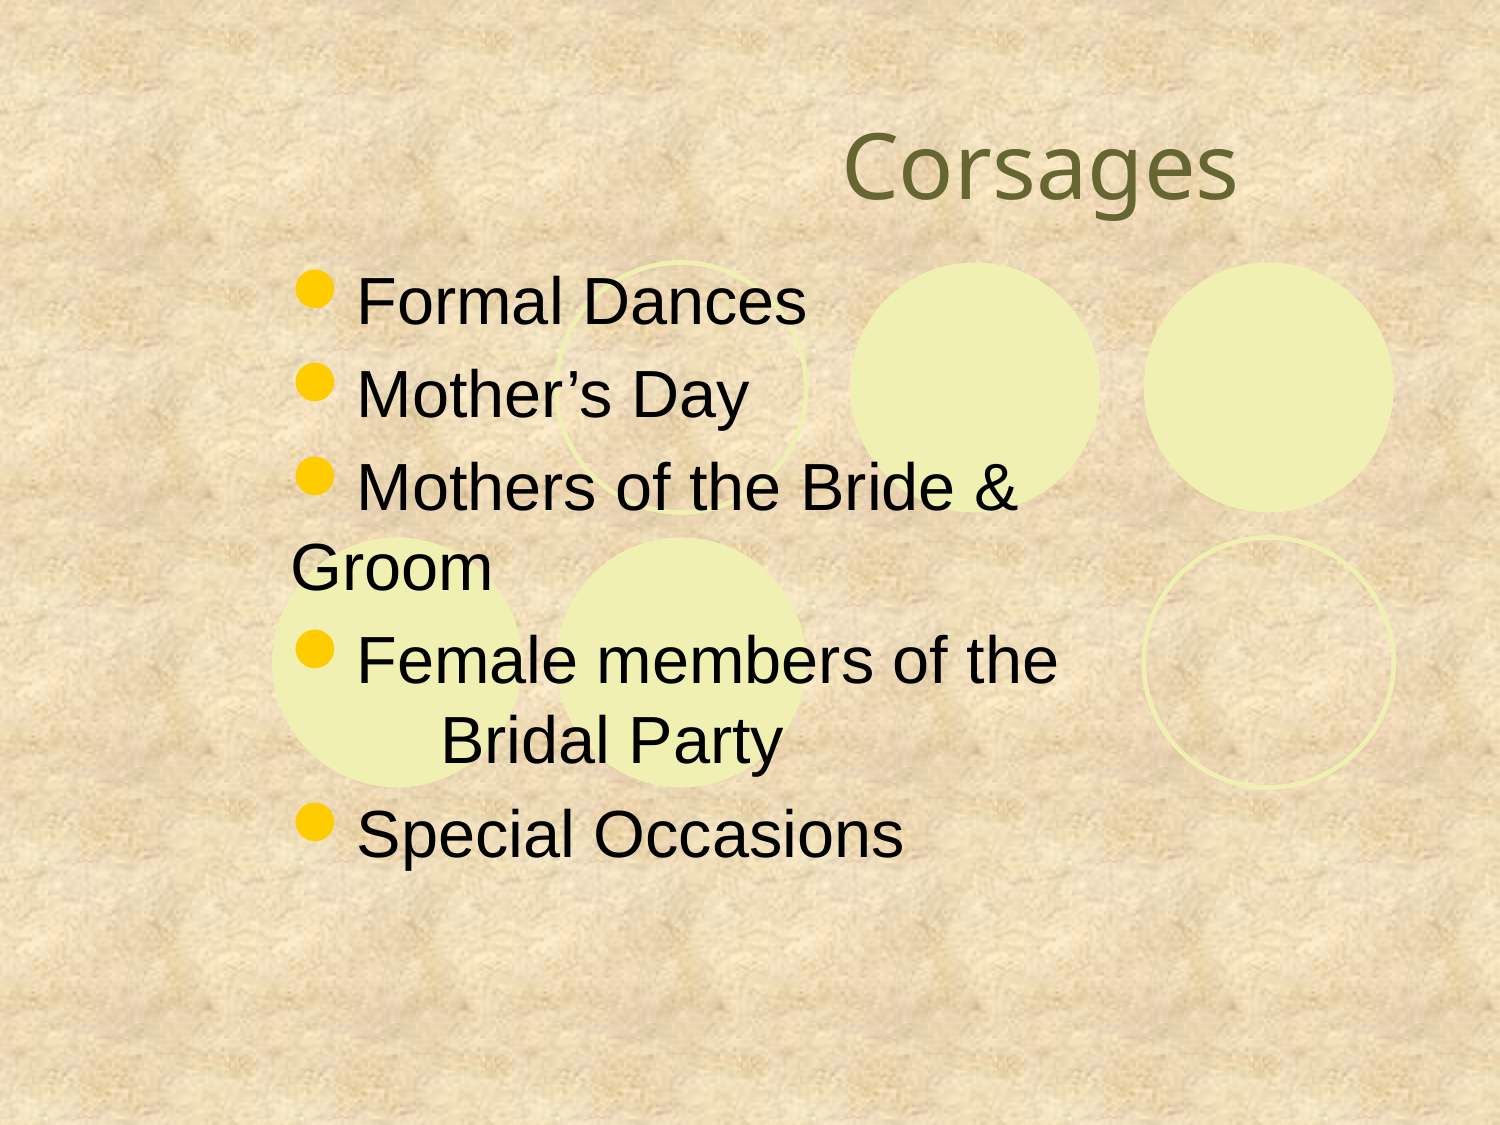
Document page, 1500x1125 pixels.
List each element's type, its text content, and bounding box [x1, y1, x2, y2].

title Corsages [112, 75, 1256, 225]
subtitle Formal Dances Mother’s Day Mothers of the Bride & Groom Female members of the Bridal Party Special Occasions [275, 249, 1201, 900]
picture [0, 0, 1500, 1125]
